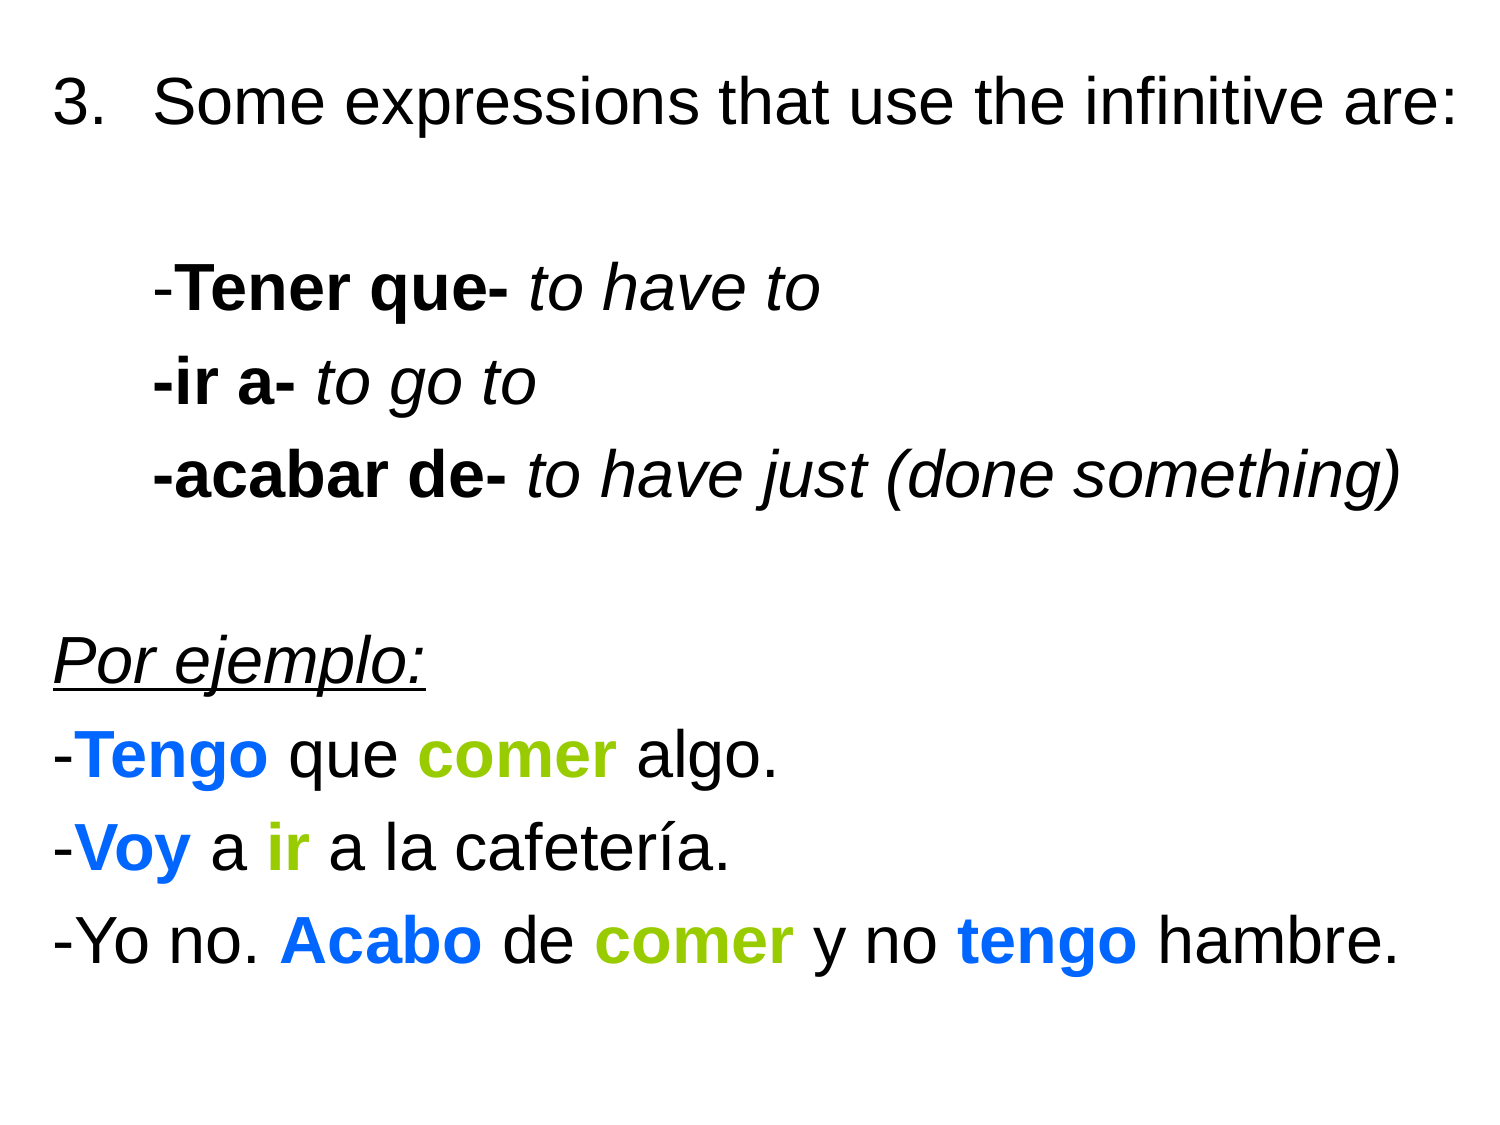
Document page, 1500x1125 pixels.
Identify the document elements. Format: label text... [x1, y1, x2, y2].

list Some expressions that use the infinitive are: -Tener que- to have to -ir a- to go to -acabar de- to have just (done something) Por ejemplo: -Tengo que comer algo. -Voy a ir a la cafetería. -Yo no. Acabo de comer y no tengo hambre. [37, 50, 1500, 1100]
